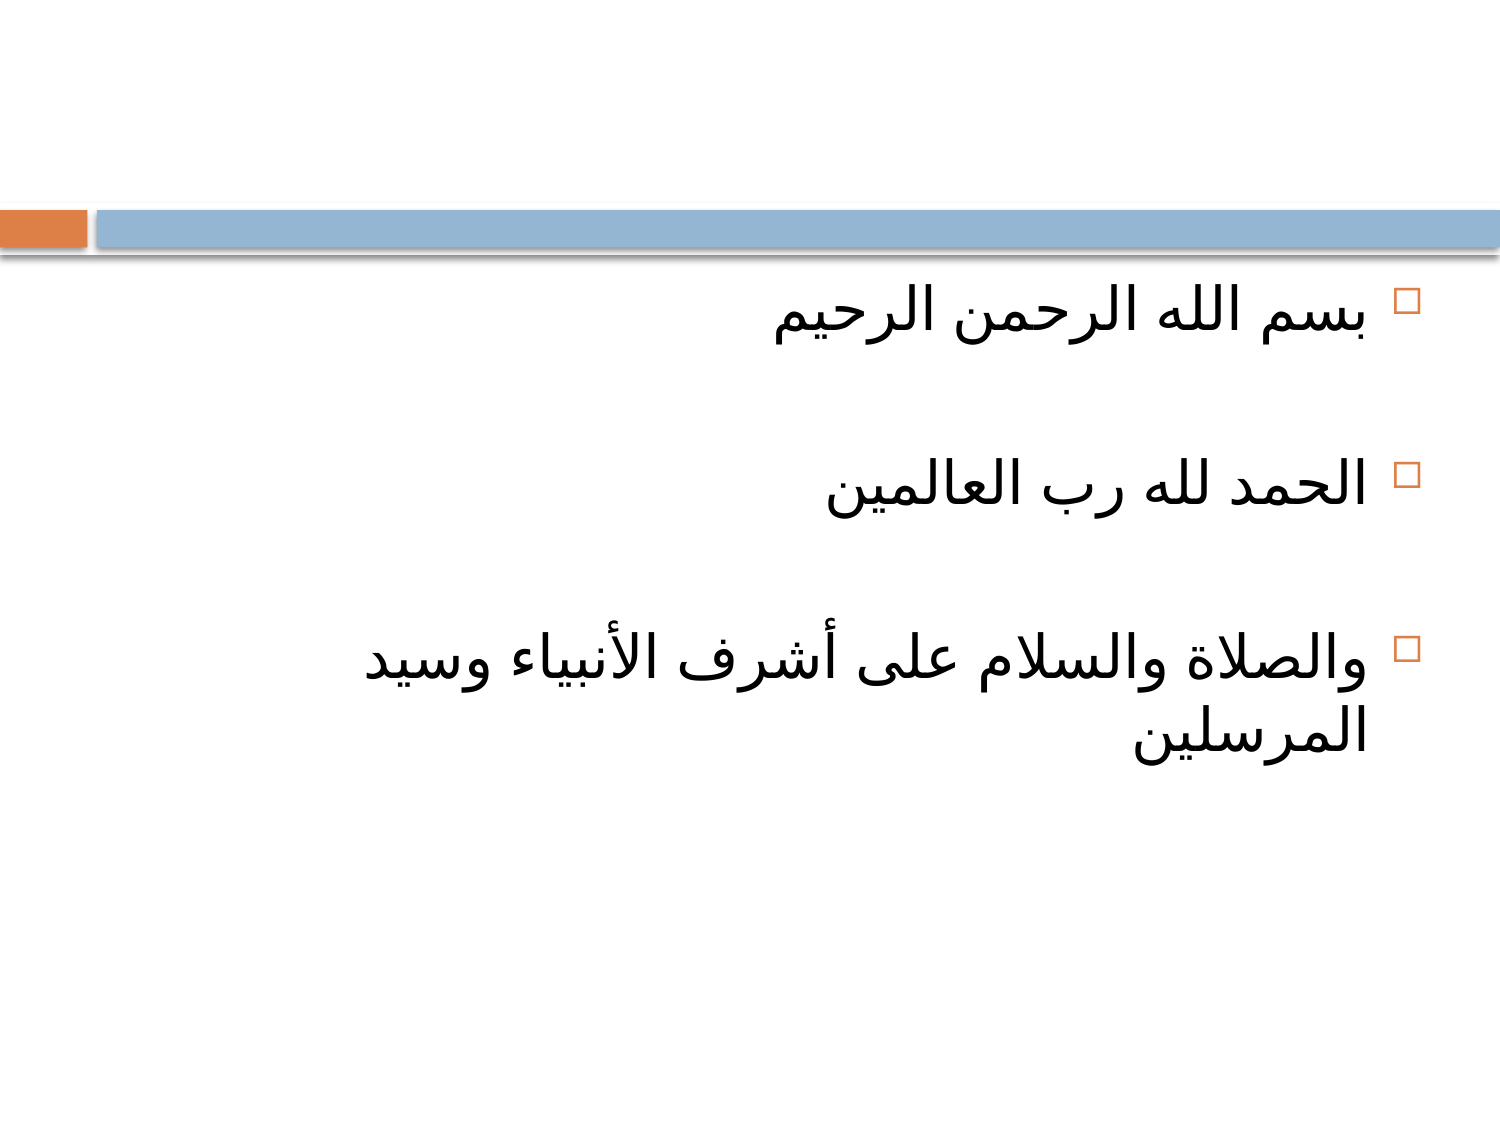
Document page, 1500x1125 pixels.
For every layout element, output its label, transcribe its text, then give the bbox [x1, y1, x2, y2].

list بسم الله الرحمن الرحيم الحمد لله رب العالمين والصلاة والسلام على أشرف الأنبياء وسيد المرسلين [100, 262, 1438, 1000]
